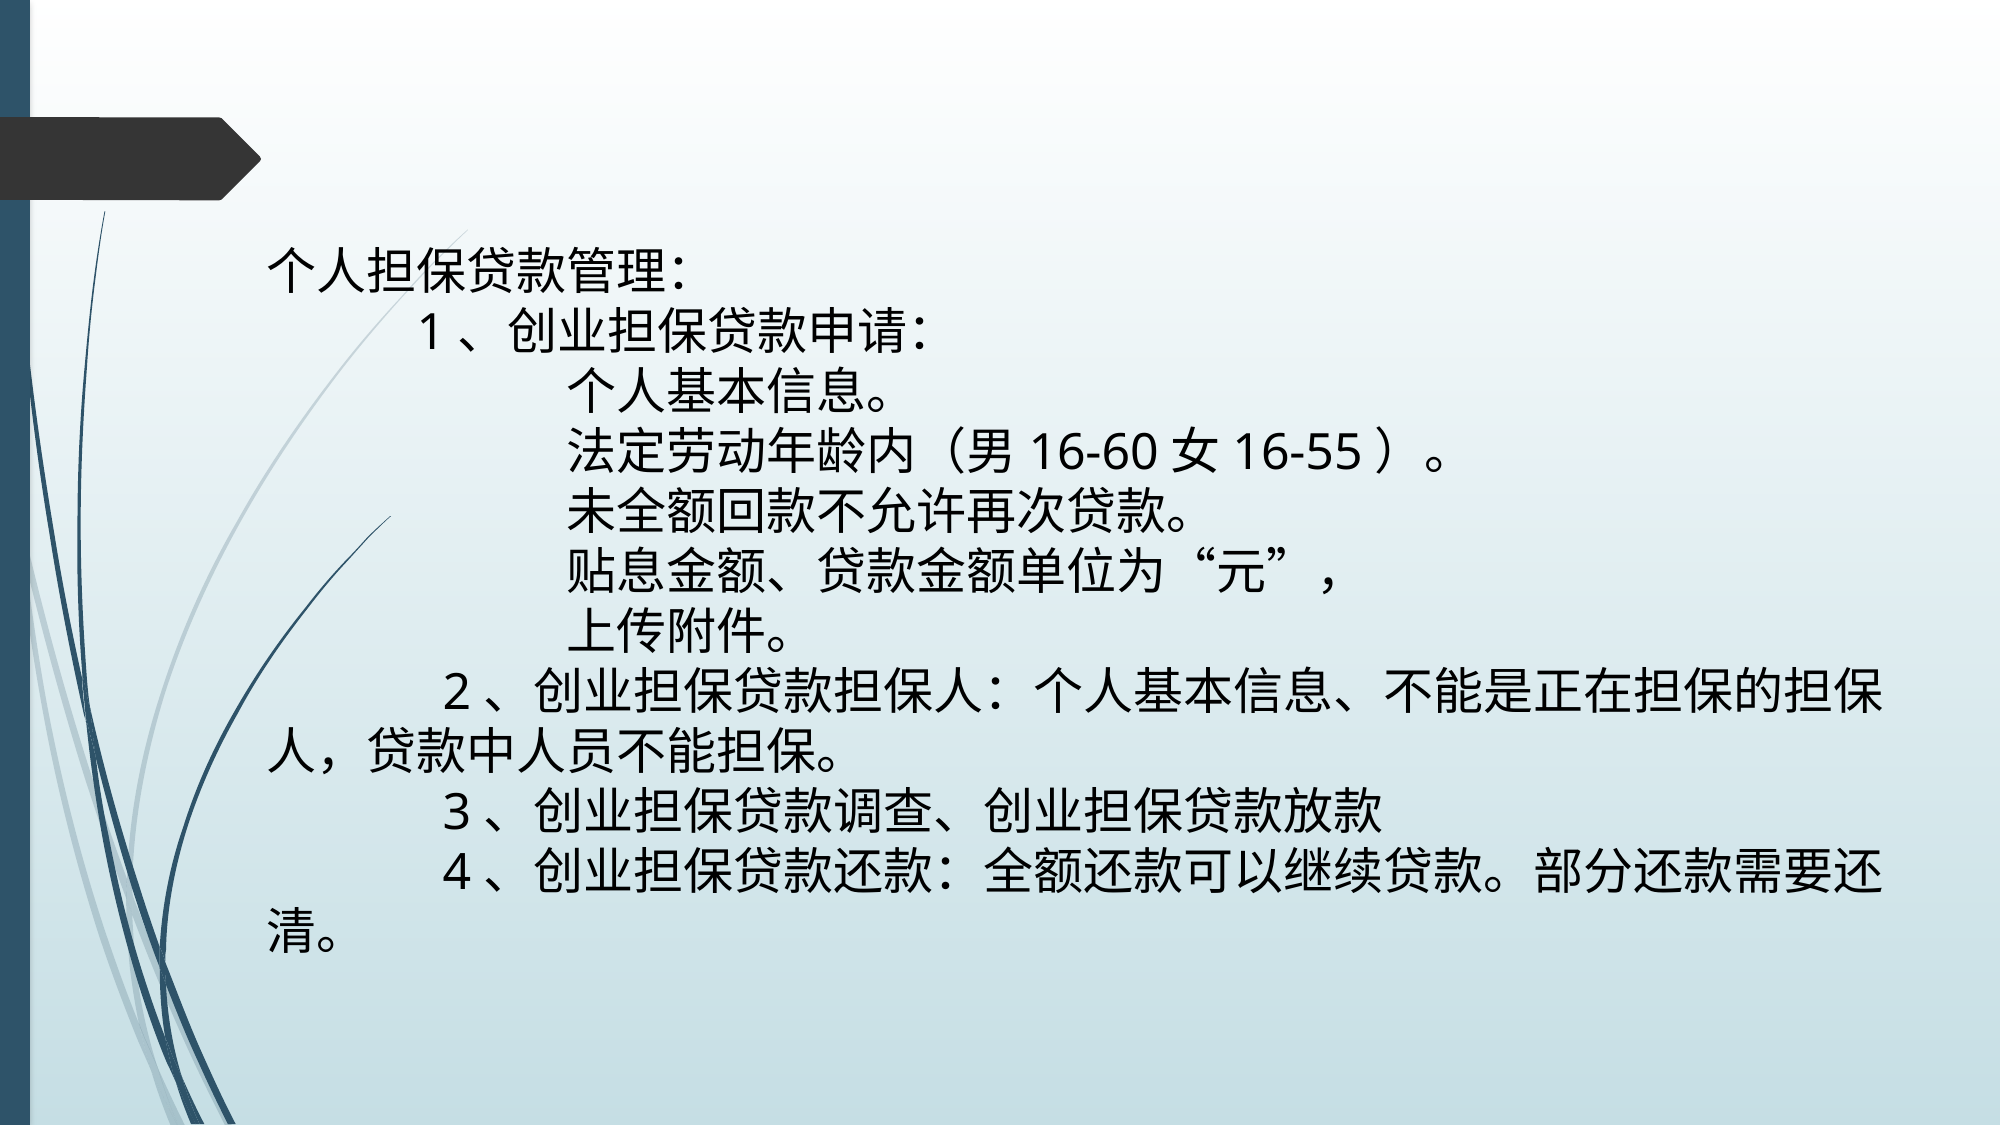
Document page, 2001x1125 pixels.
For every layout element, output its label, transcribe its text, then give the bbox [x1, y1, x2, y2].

text_box 个人担保贷款管理： 1、创业担保贷款申请： 个人基本信息。 法定劳动年龄内（男16-60女16-55）。 未全额回款不允许再次贷款。 贴息金额、贷款金额单位为“元”， 上传附件。 2、创业担保贷款担保人：个人基本信息、不能是正在担保的担保人，贷款中人员不能担保。 3、创业担保贷款调查、创业担保贷款放款 4、创业担保贷款还款：全额还款可以继续贷款。部分还款需要还清。 [251, 231, 1929, 967]
